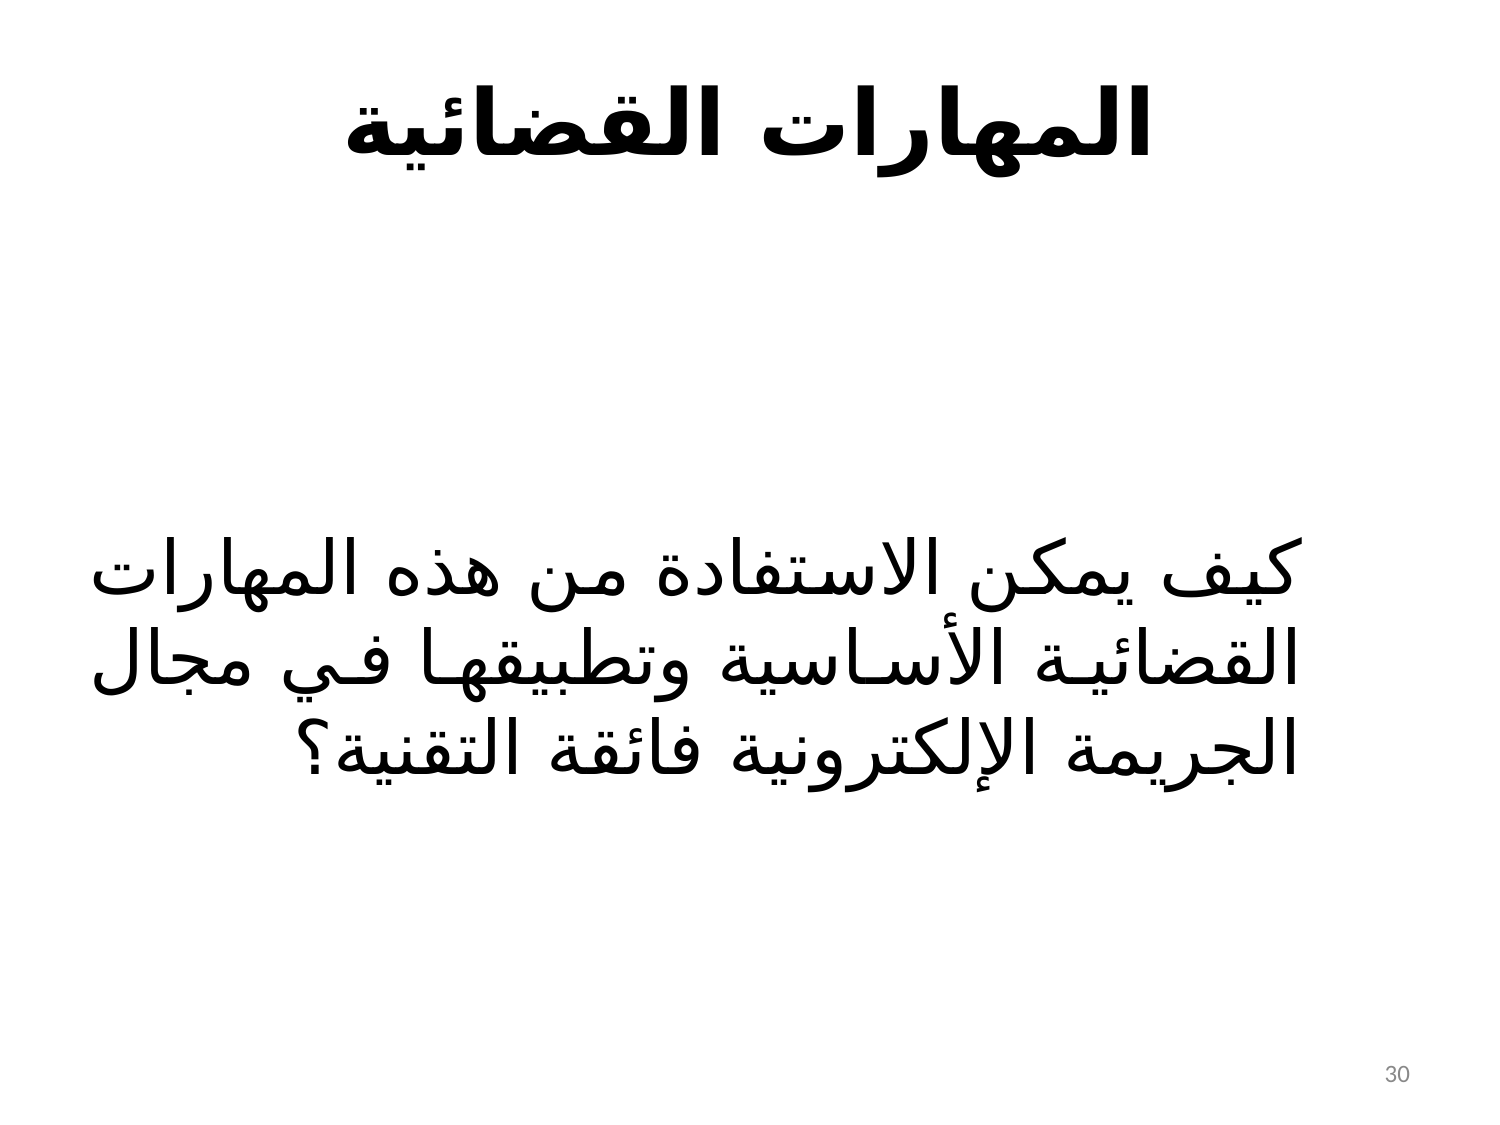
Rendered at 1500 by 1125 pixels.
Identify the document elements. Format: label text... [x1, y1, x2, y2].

slide_number 30 [1074, 1042, 1425, 1103]
title المهارات القضائية [75, 24, 1425, 213]
text_box كيف يمكن الاستفادة من هذه المهارات القضائية الأساسية وتطبيقها في مجال الجريمة الإلكترونية فائقة التقنية؟ [74, 197, 1317, 1073]
